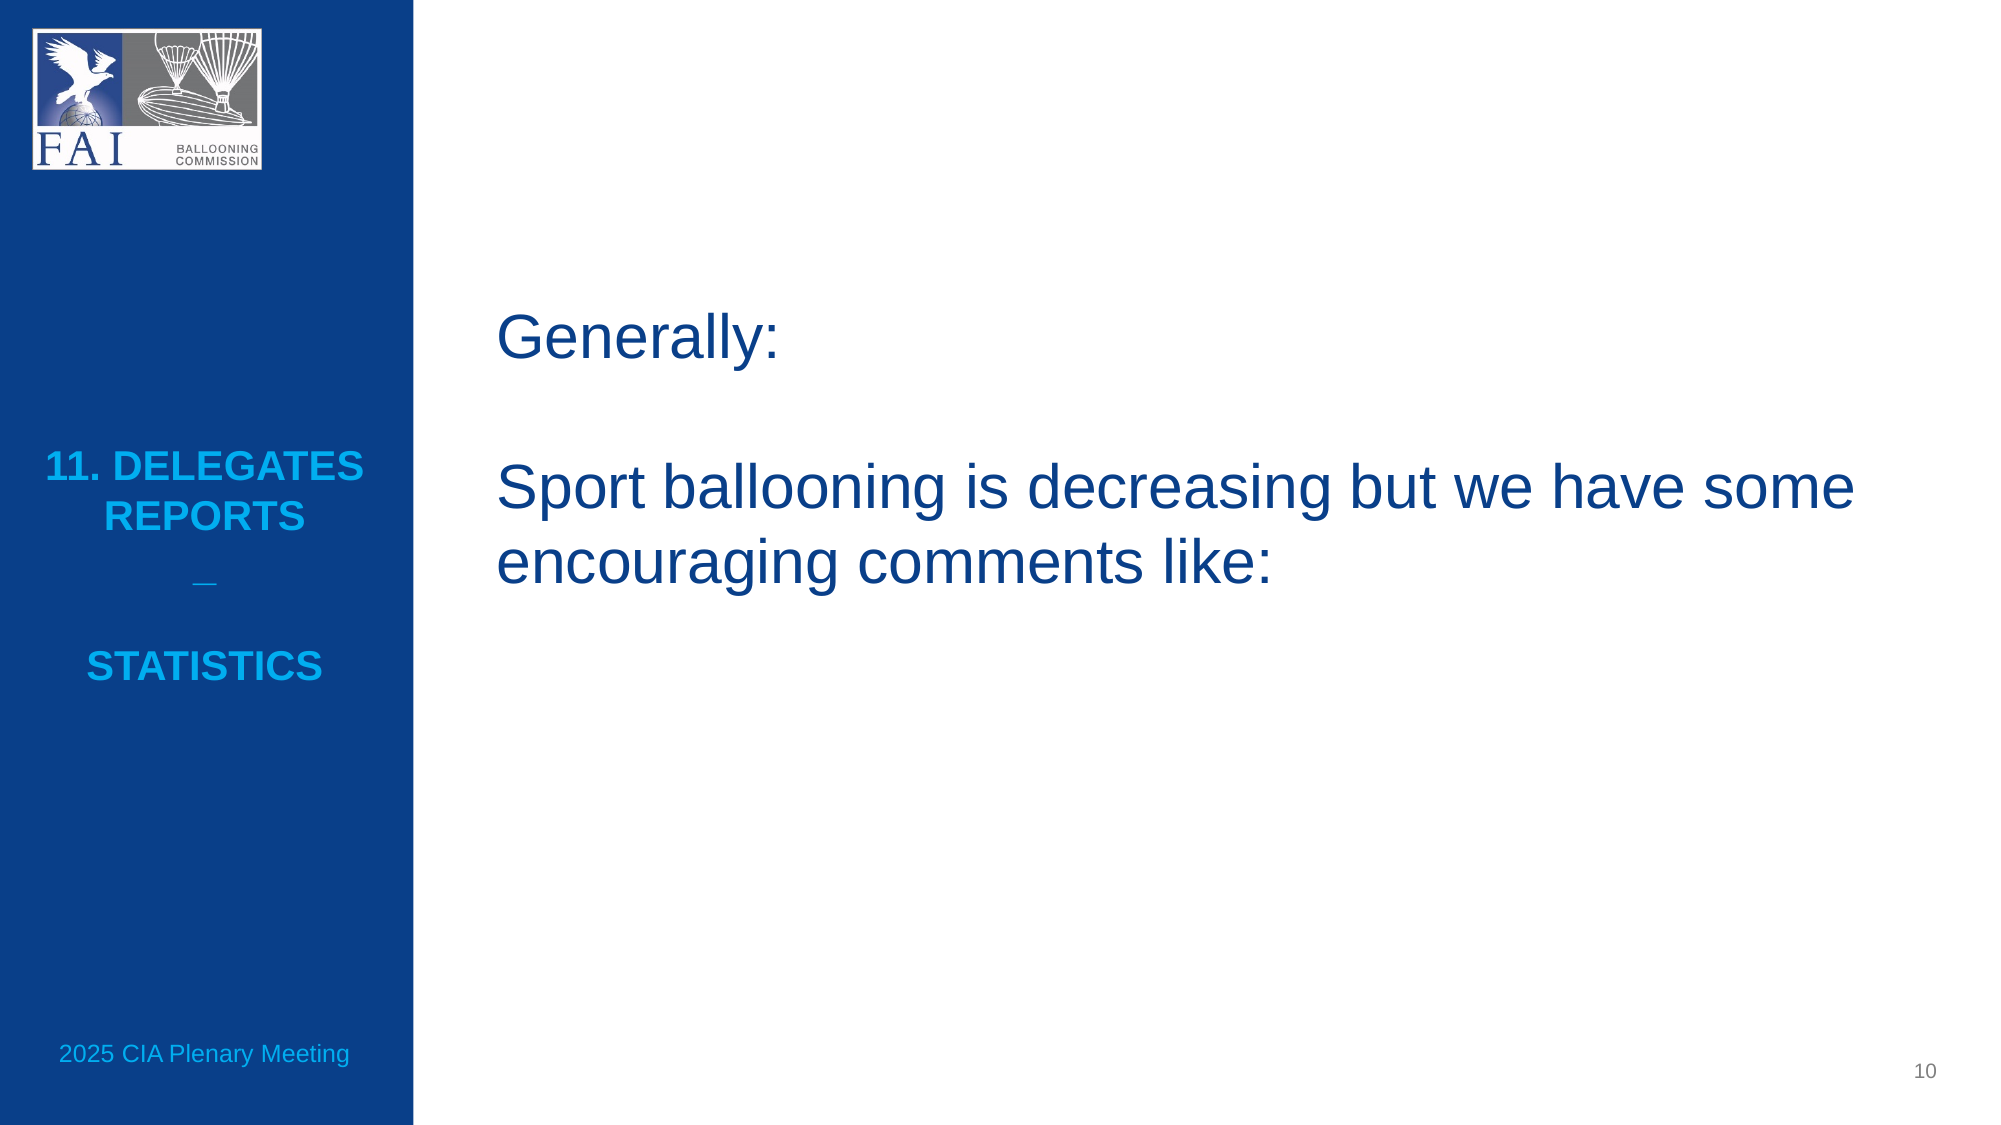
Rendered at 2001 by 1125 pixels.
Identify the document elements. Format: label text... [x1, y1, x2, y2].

list 11. Delegates reports _ Statistics [9, 253, 400, 874]
picture [32, 28, 262, 170]
list Generally: Sport ballooning is decreasing but we have some encouraging comments like: [481, 288, 2000, 706]
